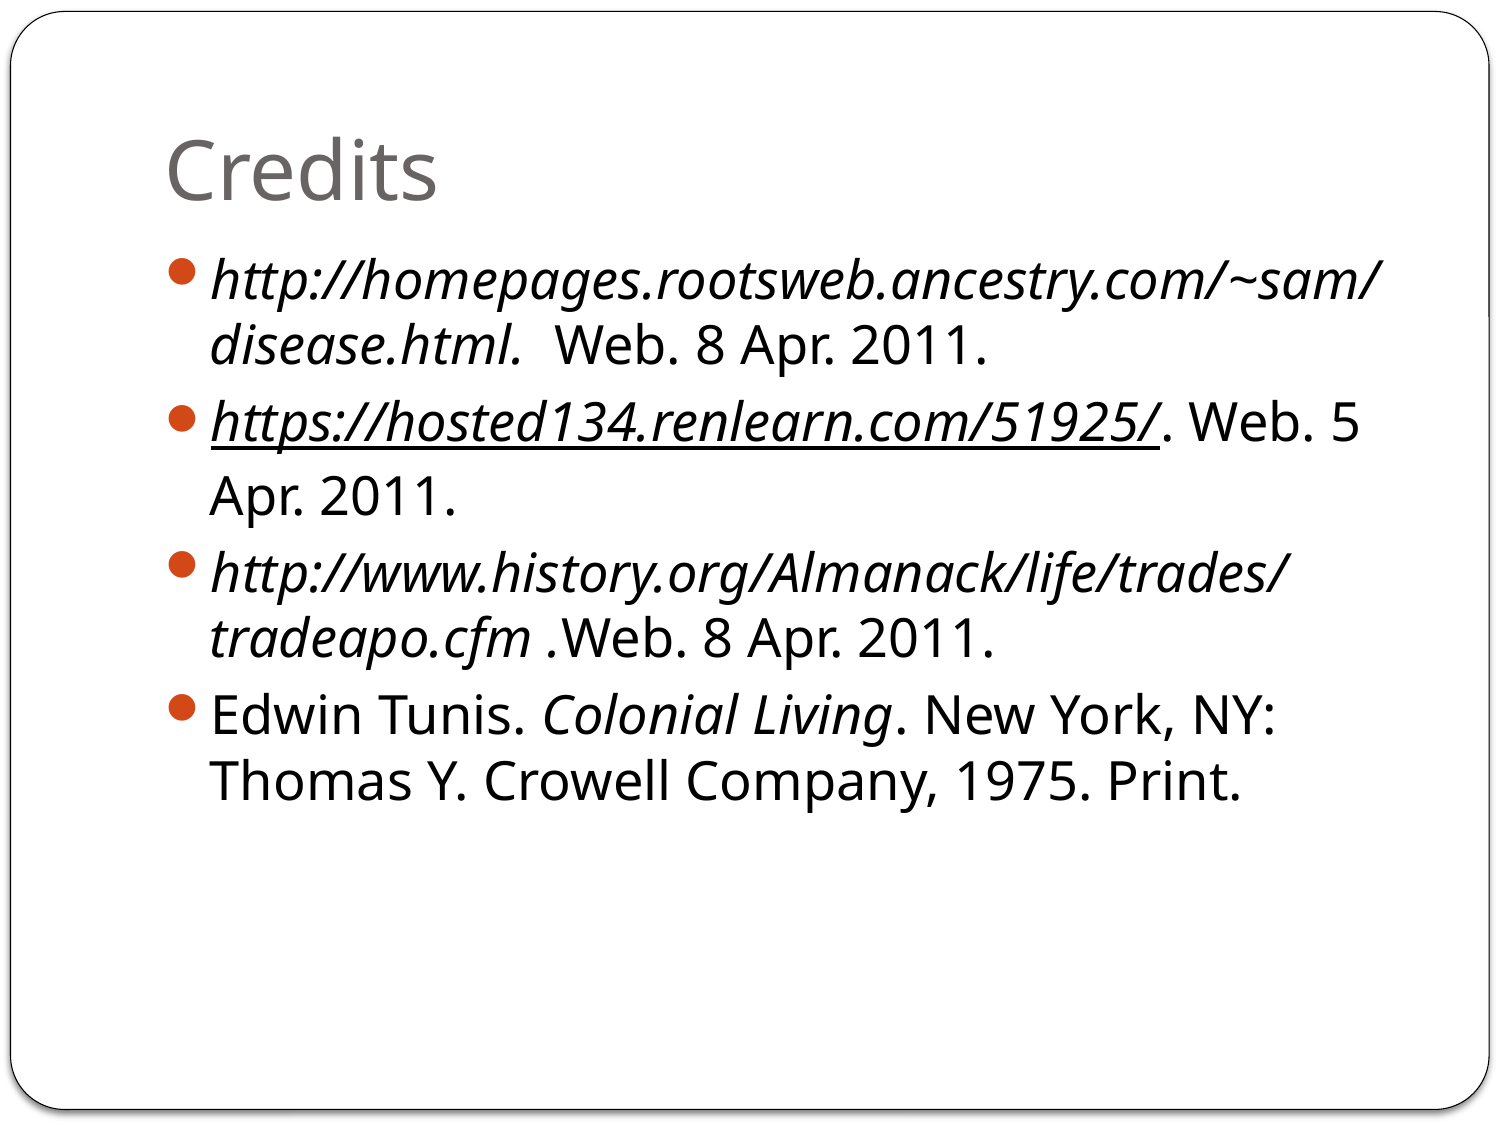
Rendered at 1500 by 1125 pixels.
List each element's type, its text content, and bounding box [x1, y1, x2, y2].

title Credits [150, 45, 1425, 233]
list http://homepages.rootsweb.ancestry.com/​~sam/​disease.html. Web. 8 Apr. 2011. https://hosted134.renlearn.com/51925/​. Web. 5 Apr. 2011. http://www.history.org/​Almanack/​life/​trades/​tradeapo.cfm .Web. 8 Apr. 2011. Edwin Tunis. Colonial Living. New York, NY: Thomas Y. Crowell Company, 1975. Print. [150, 237, 1425, 988]
